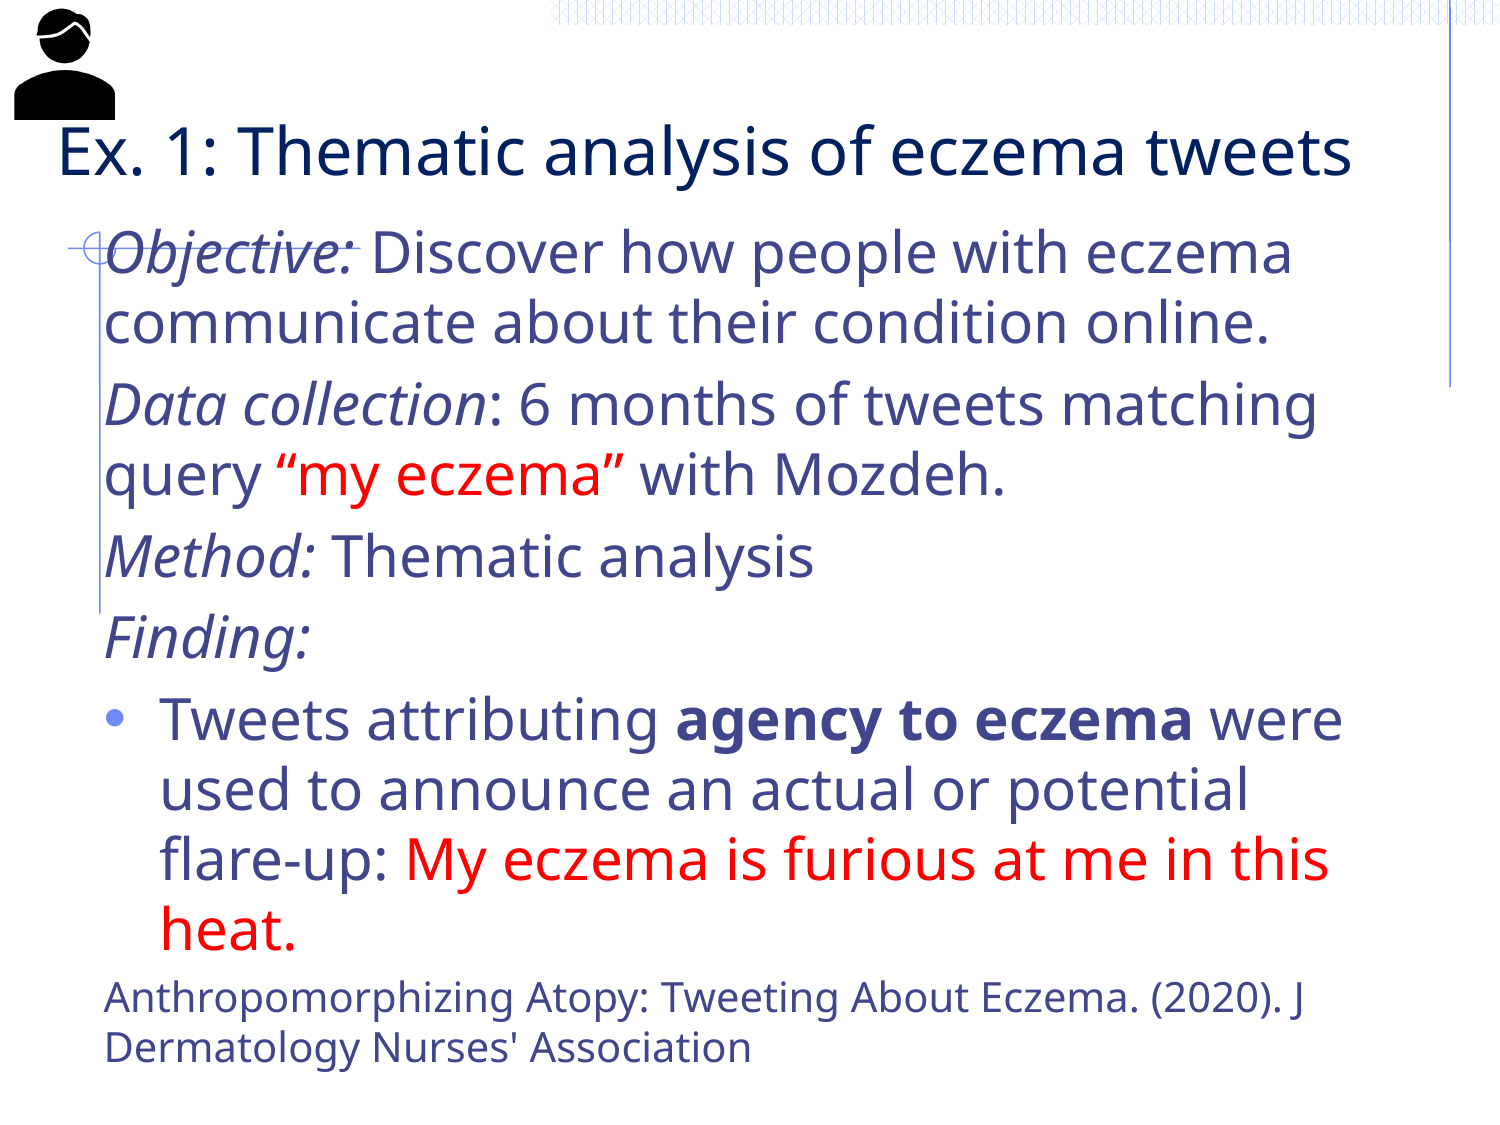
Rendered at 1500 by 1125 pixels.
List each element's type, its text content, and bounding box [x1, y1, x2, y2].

picture [0, 0, 141, 142]
title Ex. 1: Thematic analysis of eczema tweets [41, 50, 1436, 197]
list Objective: Discover how people with eczema communicate about their condition online. Data collection: 6 months of tweets matching query “my eczema” with Mozdeh. Method: Thematic analysis Finding: Tweets attributing agency to eczema were used to announce an actual or potential flare-up: My eczema is furious at me in this heat. Anthropomorphizing Atopy: Tweeting About Eczema. (2020). J Dermatology Nurses' Association [88, 208, 1412, 976]
